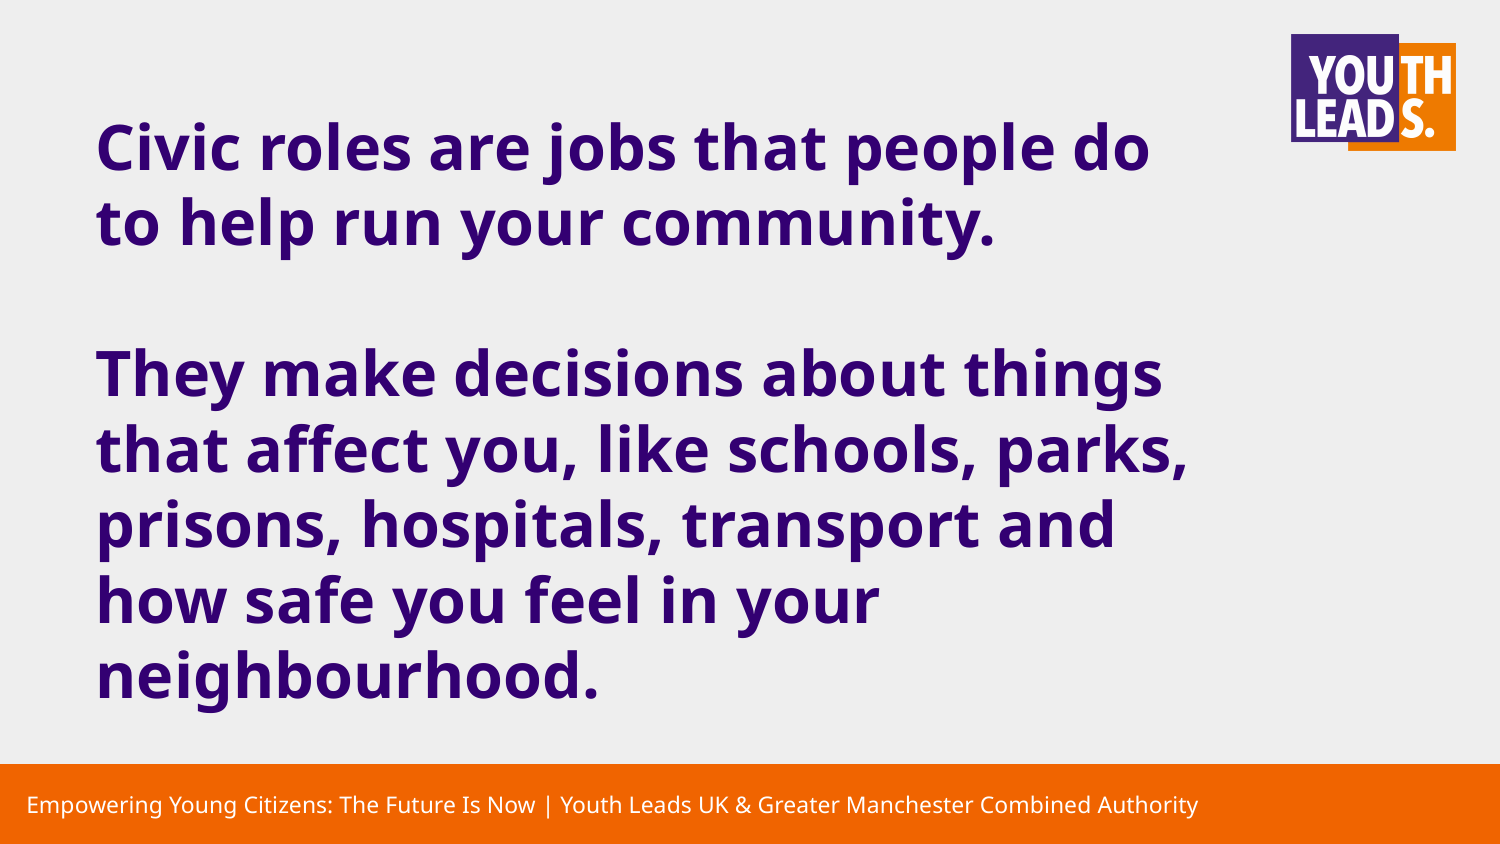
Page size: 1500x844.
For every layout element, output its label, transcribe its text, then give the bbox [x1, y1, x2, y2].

picture [1291, 34, 1456, 151]
title Civic roles are jobs that people do to help run your community. They make decisions about things that affect you, like schools, parks, prisons, hospitals, transport and how safe you feel in your neighbourhood. [80, 73, 1242, 745]
